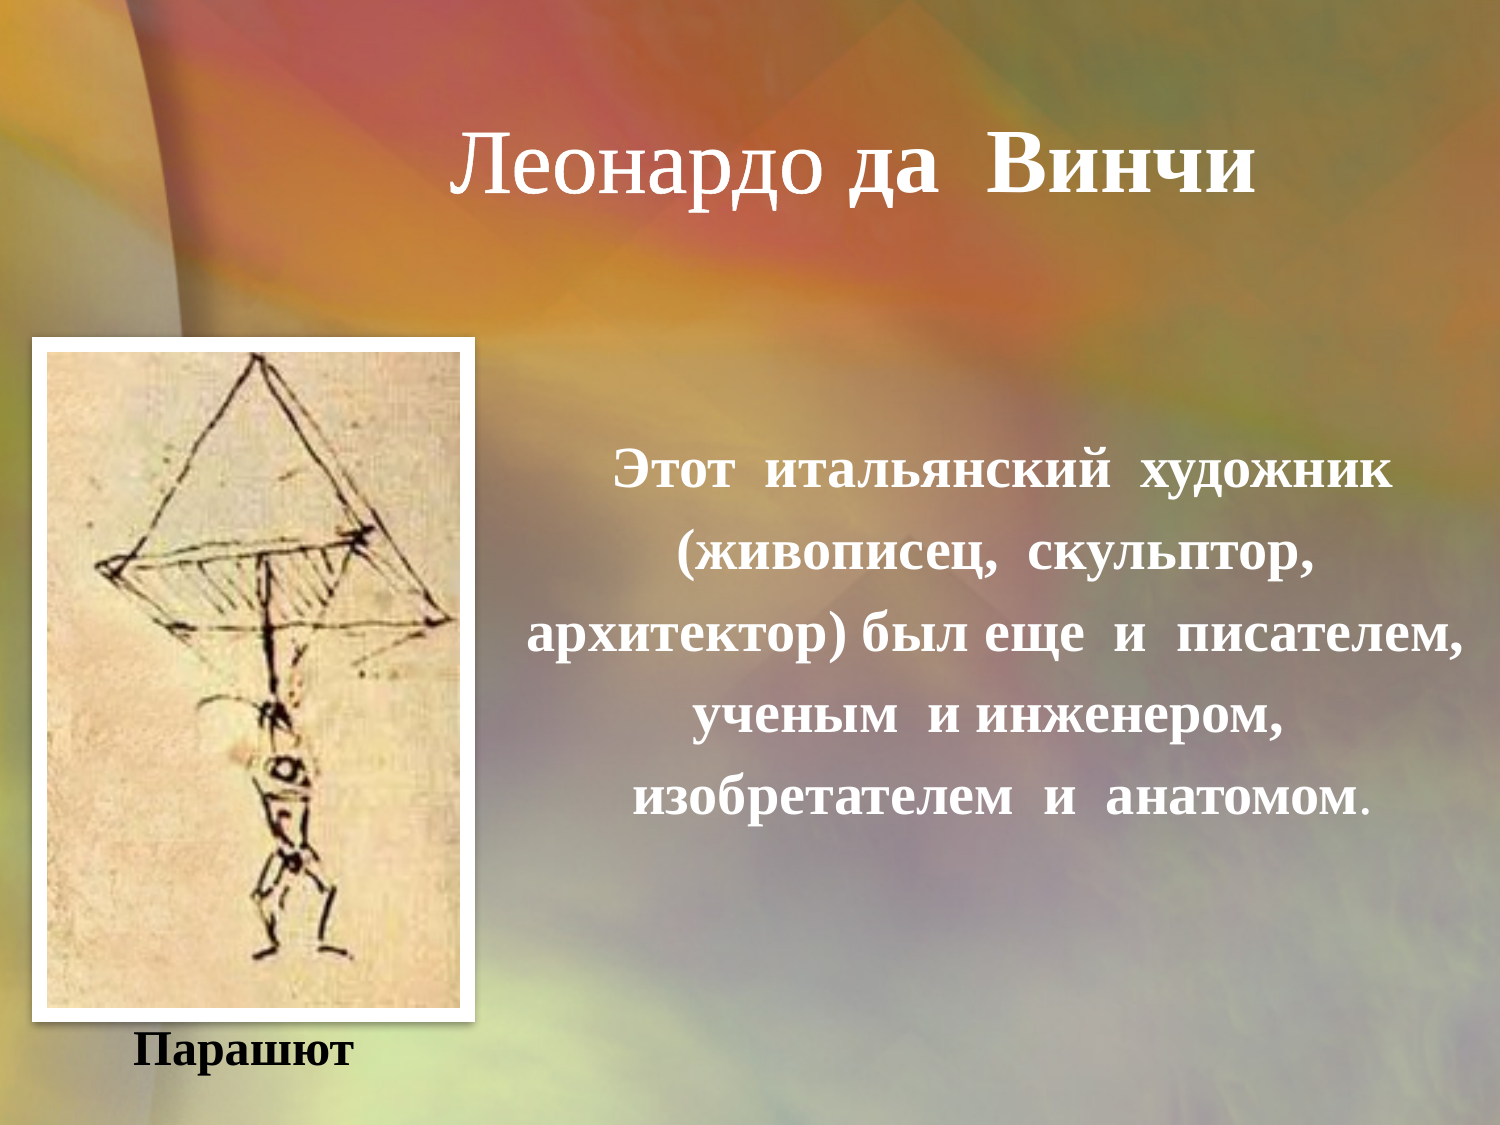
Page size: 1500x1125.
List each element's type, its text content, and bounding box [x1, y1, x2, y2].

picture [0, 0, 1500, 1125]
text_box Парашют [118, 1017, 370, 1083]
title Леонардо да Винчи [237, 87, 1471, 226]
list Этот итальянский художник (живописец, скульптор, архитектор) был еще и писателем, ученым и инженером, изобретателем и анатомом. [505, 421, 1500, 927]
